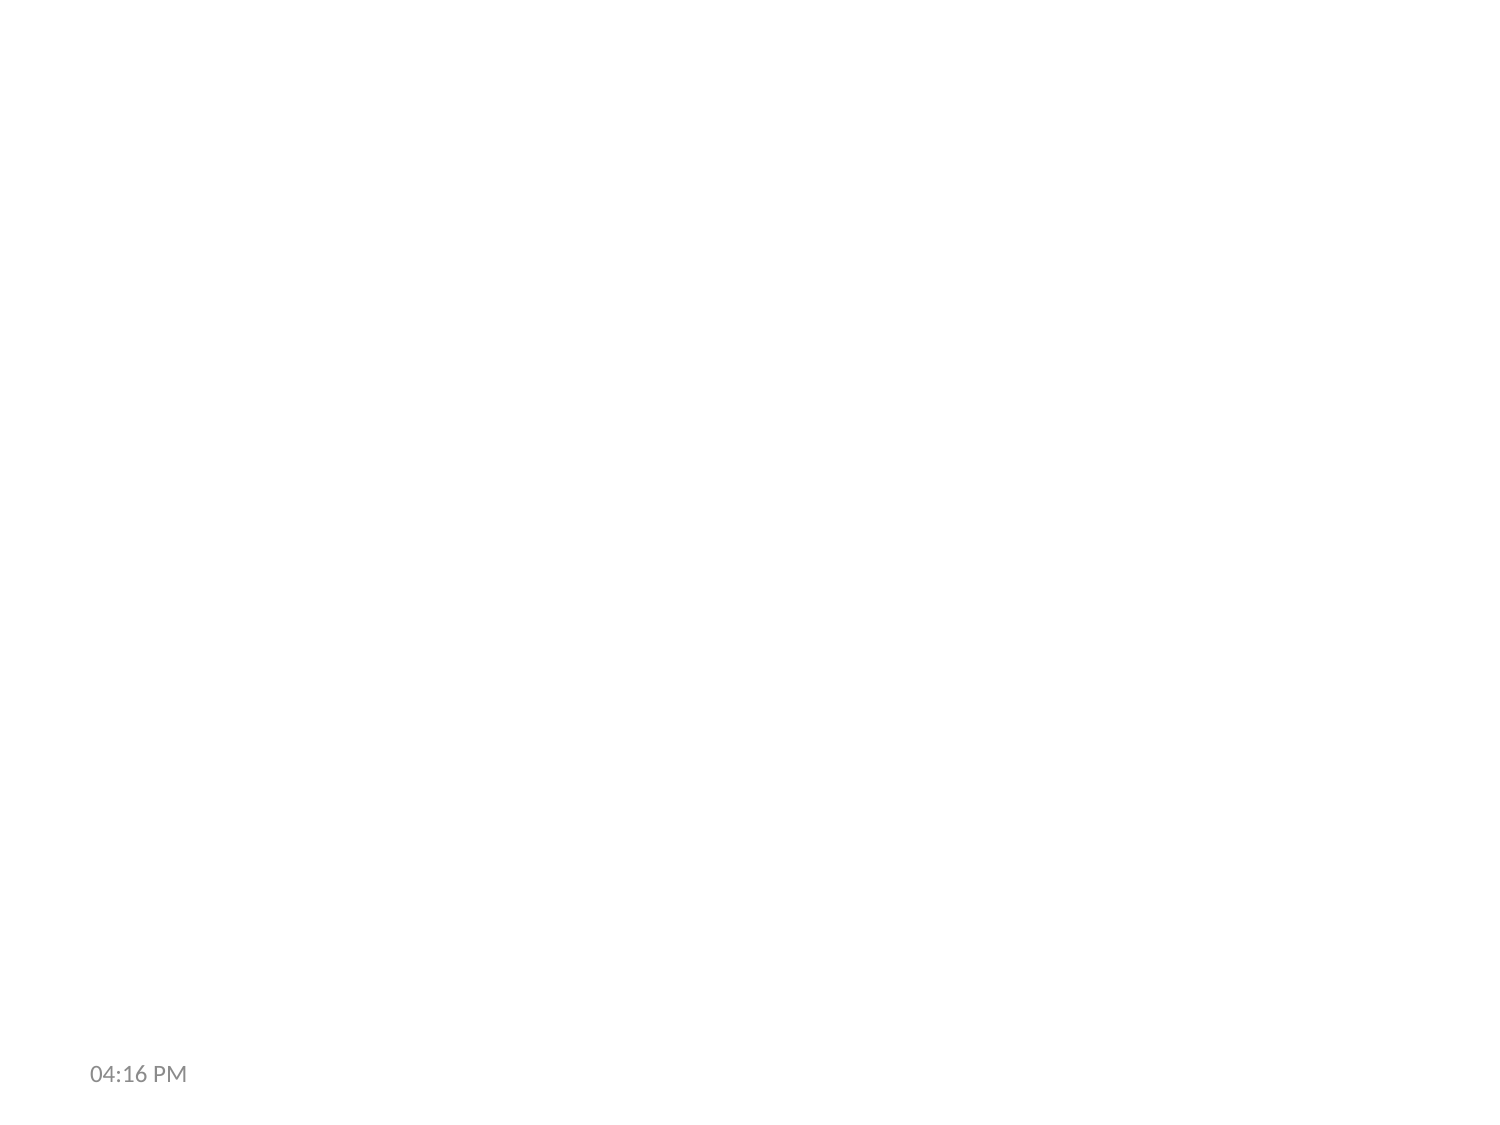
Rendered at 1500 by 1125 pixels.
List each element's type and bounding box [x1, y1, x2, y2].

slide_number [75, 1042, 425, 1103]
